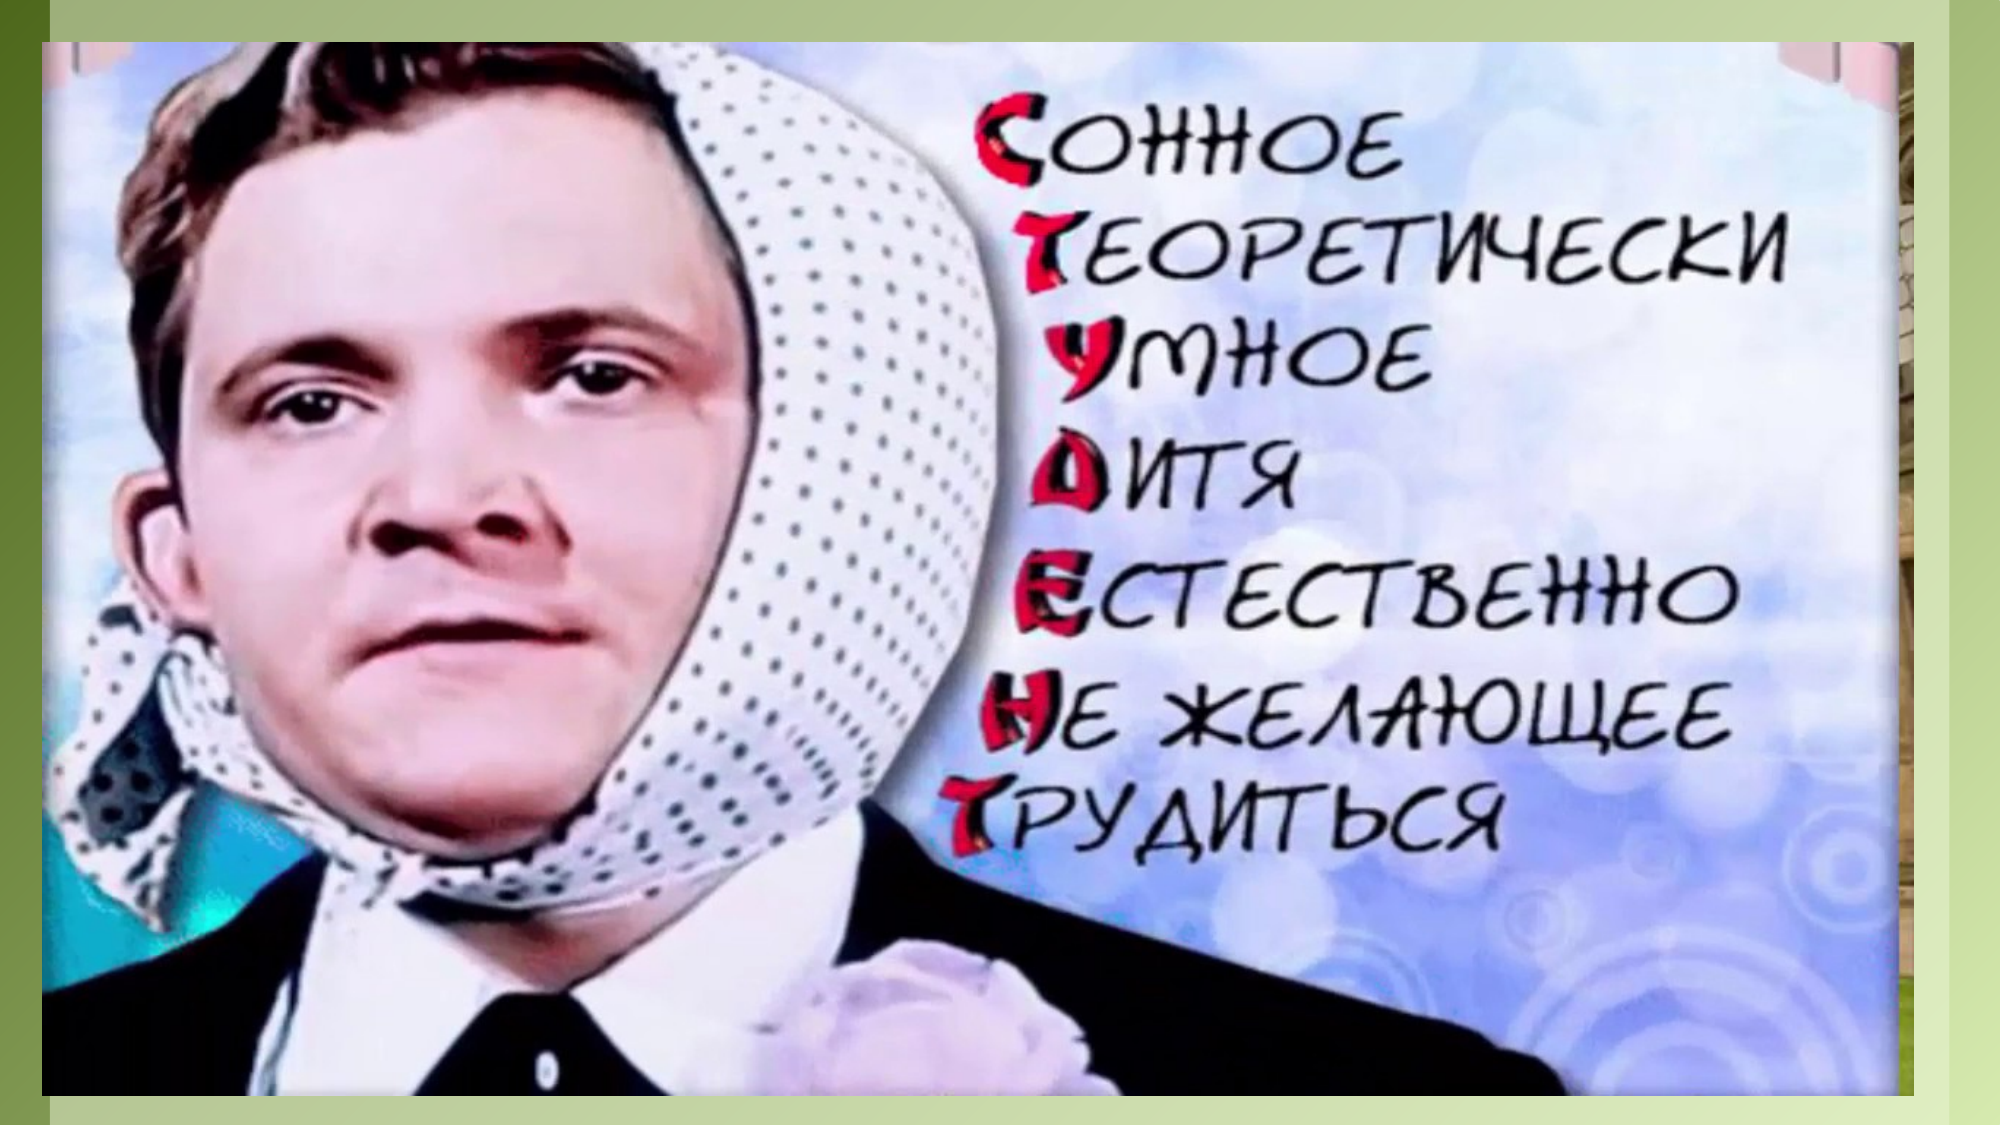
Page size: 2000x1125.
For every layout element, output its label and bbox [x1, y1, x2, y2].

list [42, 42, 1914, 1096]
